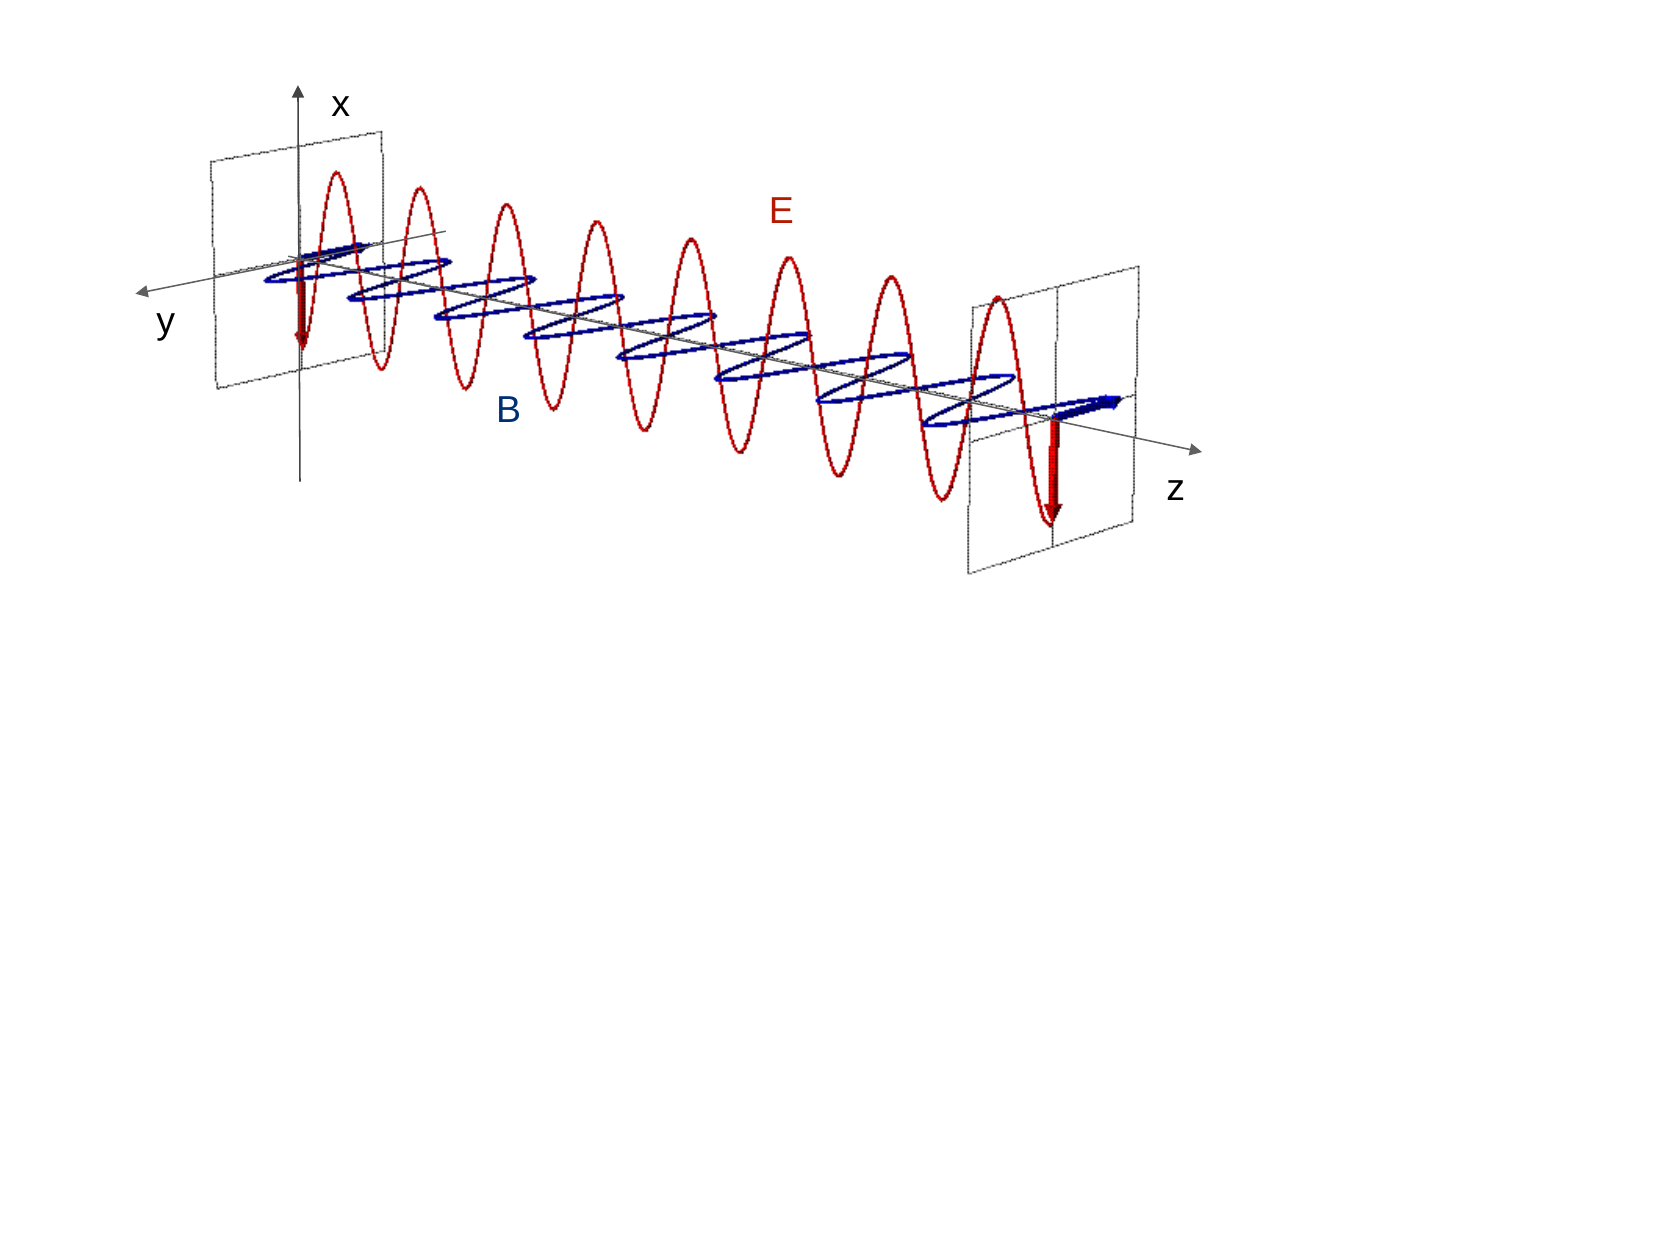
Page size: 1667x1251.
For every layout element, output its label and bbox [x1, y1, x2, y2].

text_box [135, 70, 1203, 581]
